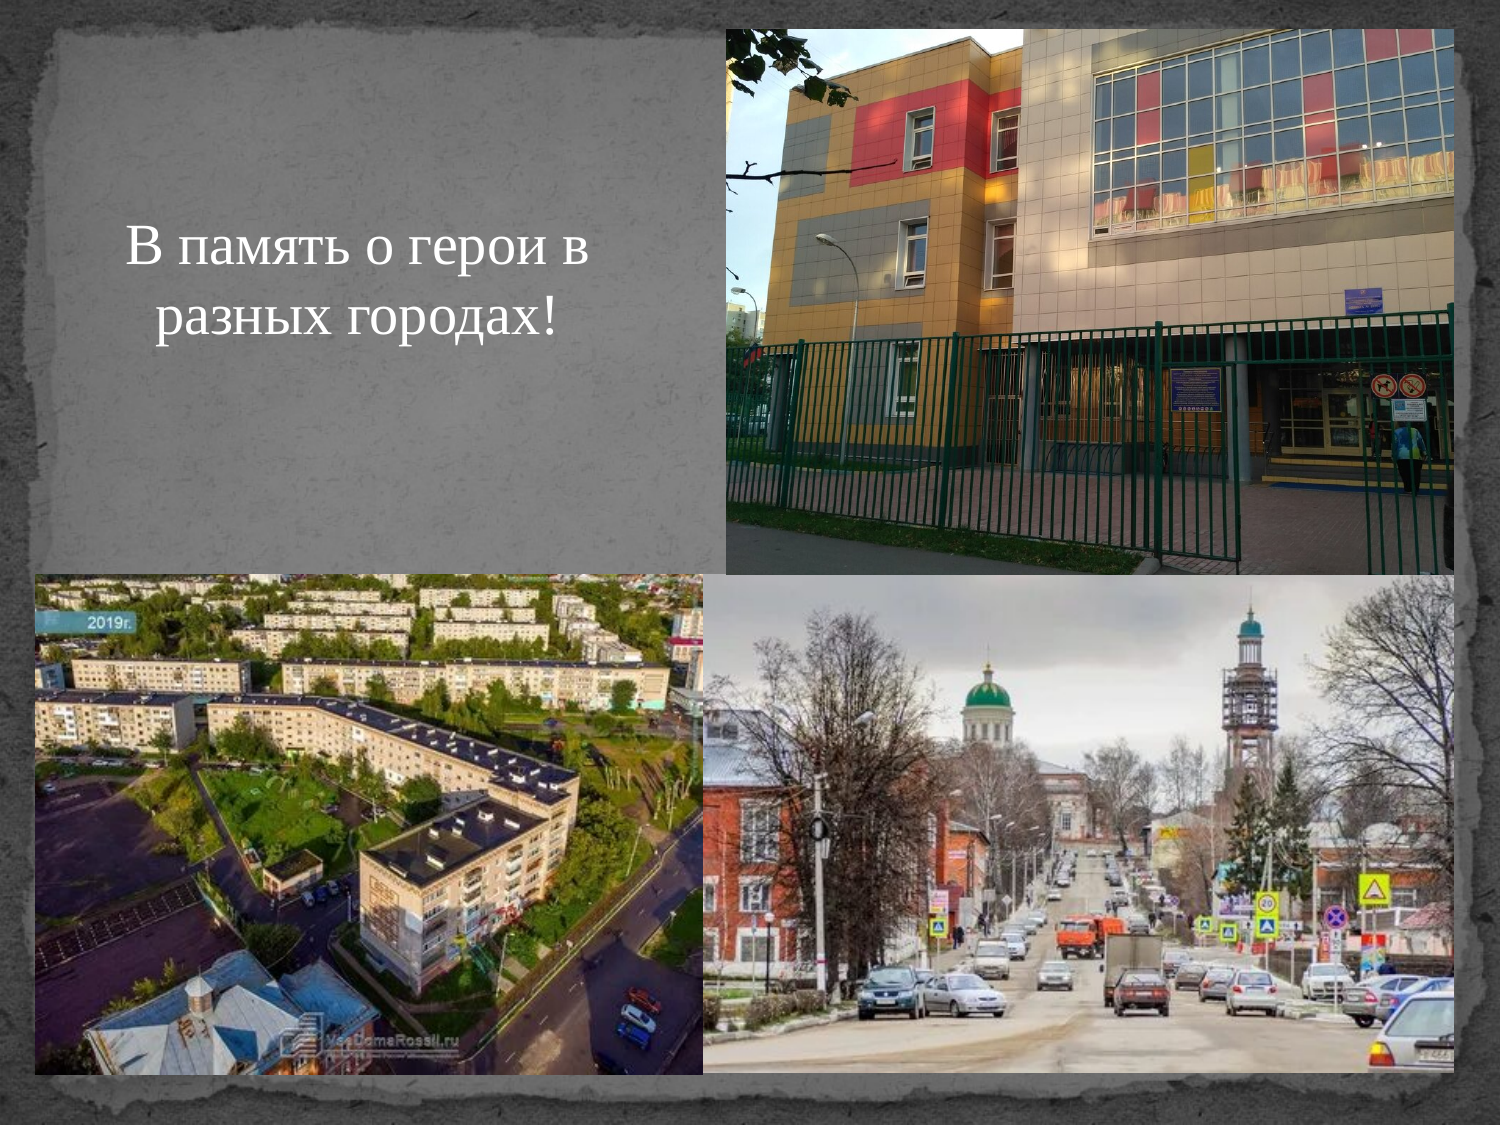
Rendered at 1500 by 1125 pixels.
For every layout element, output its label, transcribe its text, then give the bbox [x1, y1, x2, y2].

text_box В память о герои в разных городах! [70, 199, 645, 354]
picture [35, 29, 1454, 1075]
